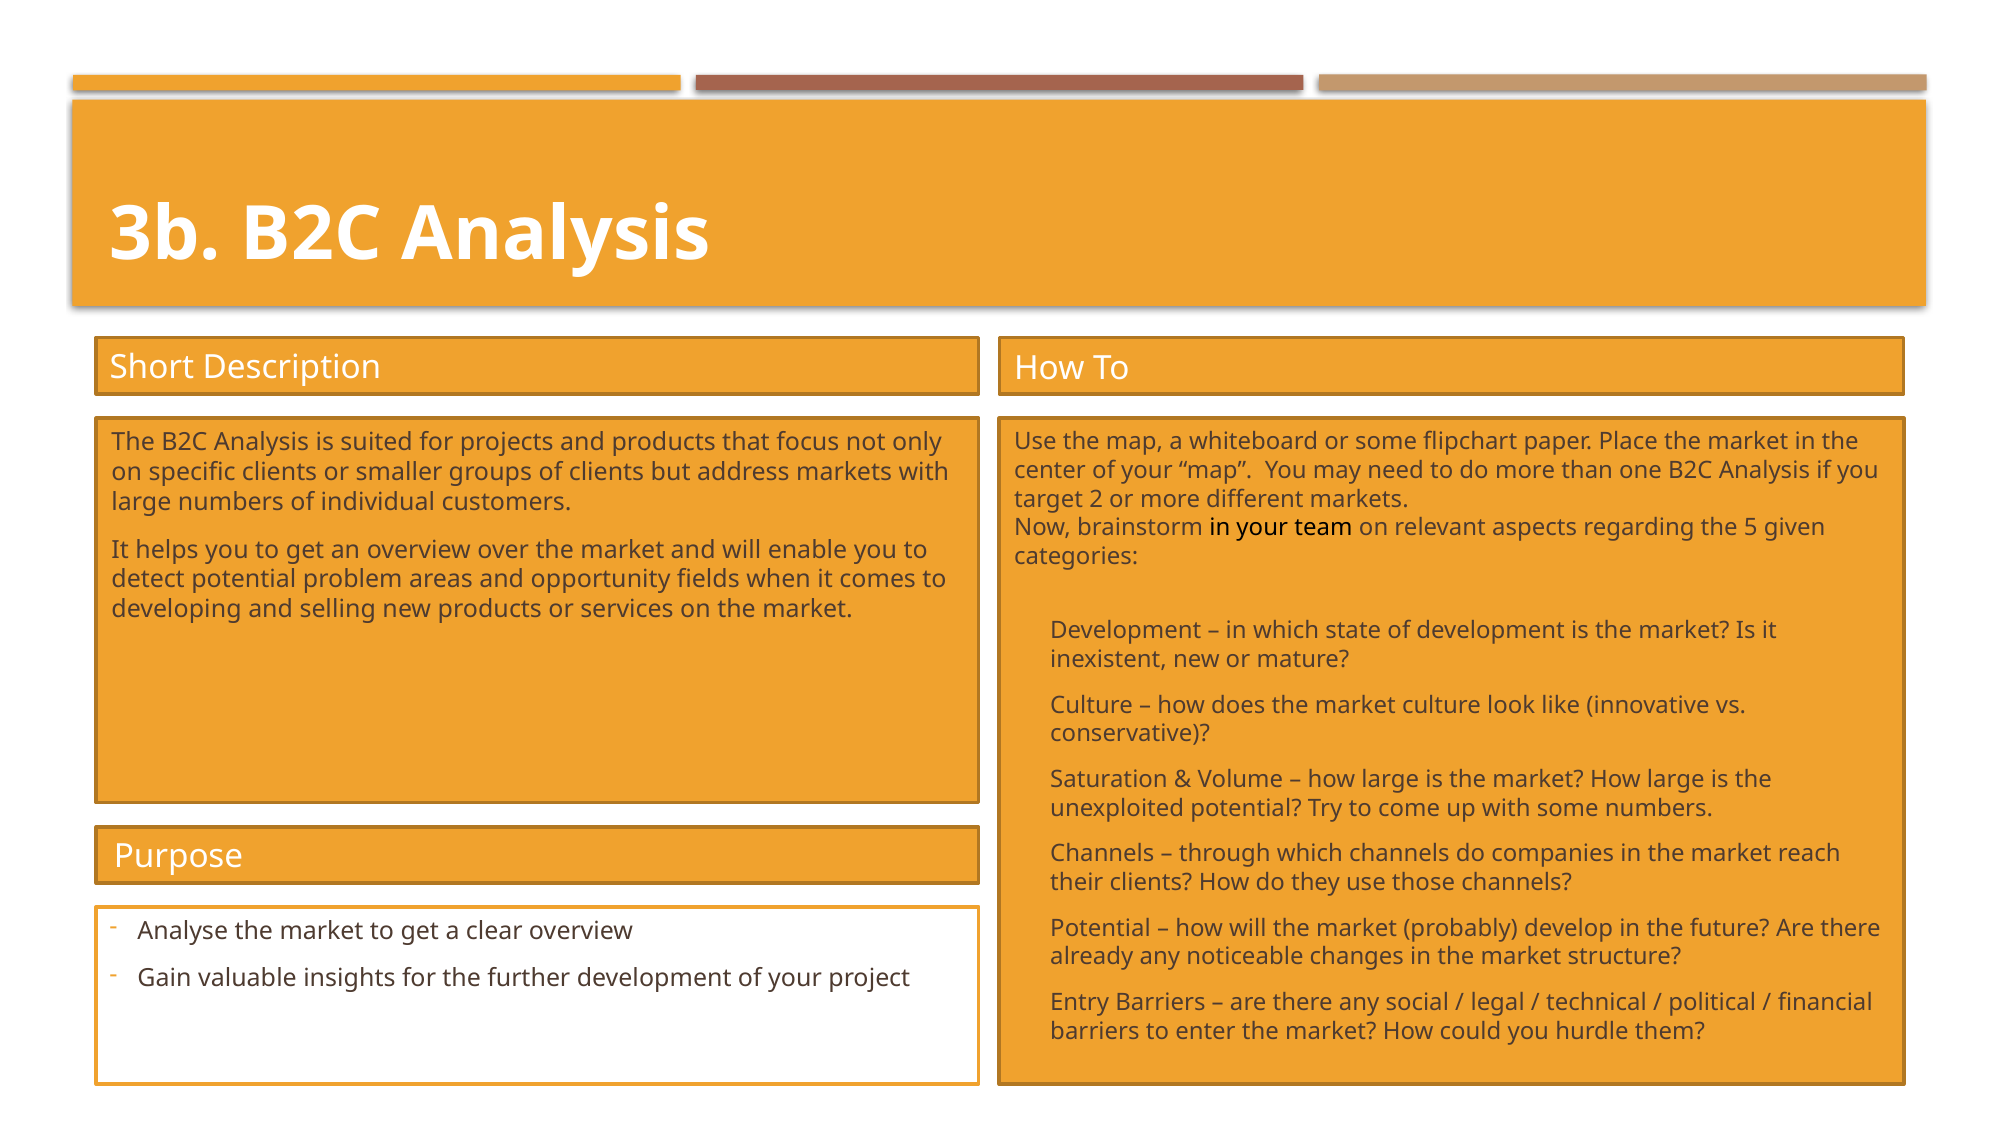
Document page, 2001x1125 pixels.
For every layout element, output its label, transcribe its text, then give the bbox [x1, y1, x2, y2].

list Analyse the market to get a clear overview Gain valuable insights for the further development of your project [94, 906, 977, 1085]
list Use the map, a whiteboard or some flipchart paper. Place the market in the center of your “map”. You may need to do more than one B2C Analysis if you target 2 or more different markets. Now, brainstorm in your team on relevant aspects regarding the 5 given categories: Development – in which state of development is the market? Is it inexistent, new or mature? Culture – how does the market culture look like (innovative vs. conservative)? Saturation & Volume – how large is the market? How large is the unexploited potential? Try to come up with some numbers. Channels – through which channels do companies in the market reach their clients? How do they use those channels? Potential – how will the market (probably) develop in the future? Are there already any noticeable changes in the market structure? Entry Barriers – are there any social / legal / technical / political / financial barriers to enter the market? How could you hurdle them? [999, 418, 1904, 1085]
list How To [999, 338, 1904, 395]
list Purpose [98, 826, 982, 883]
list Short Description [94, 337, 977, 394]
list The B2C Analysis is suited for projects and products that focus not only on specific clients or smaller groups of clients but address markets with large numbers of individual customers. It helps you to get an overview over the market and will enable you to detect potential problem areas and opportunity fields when it comes to developing and selling new products or services on the market. [96, 418, 979, 803]
title 3b. B2C Analysis [94, 119, 1904, 282]
